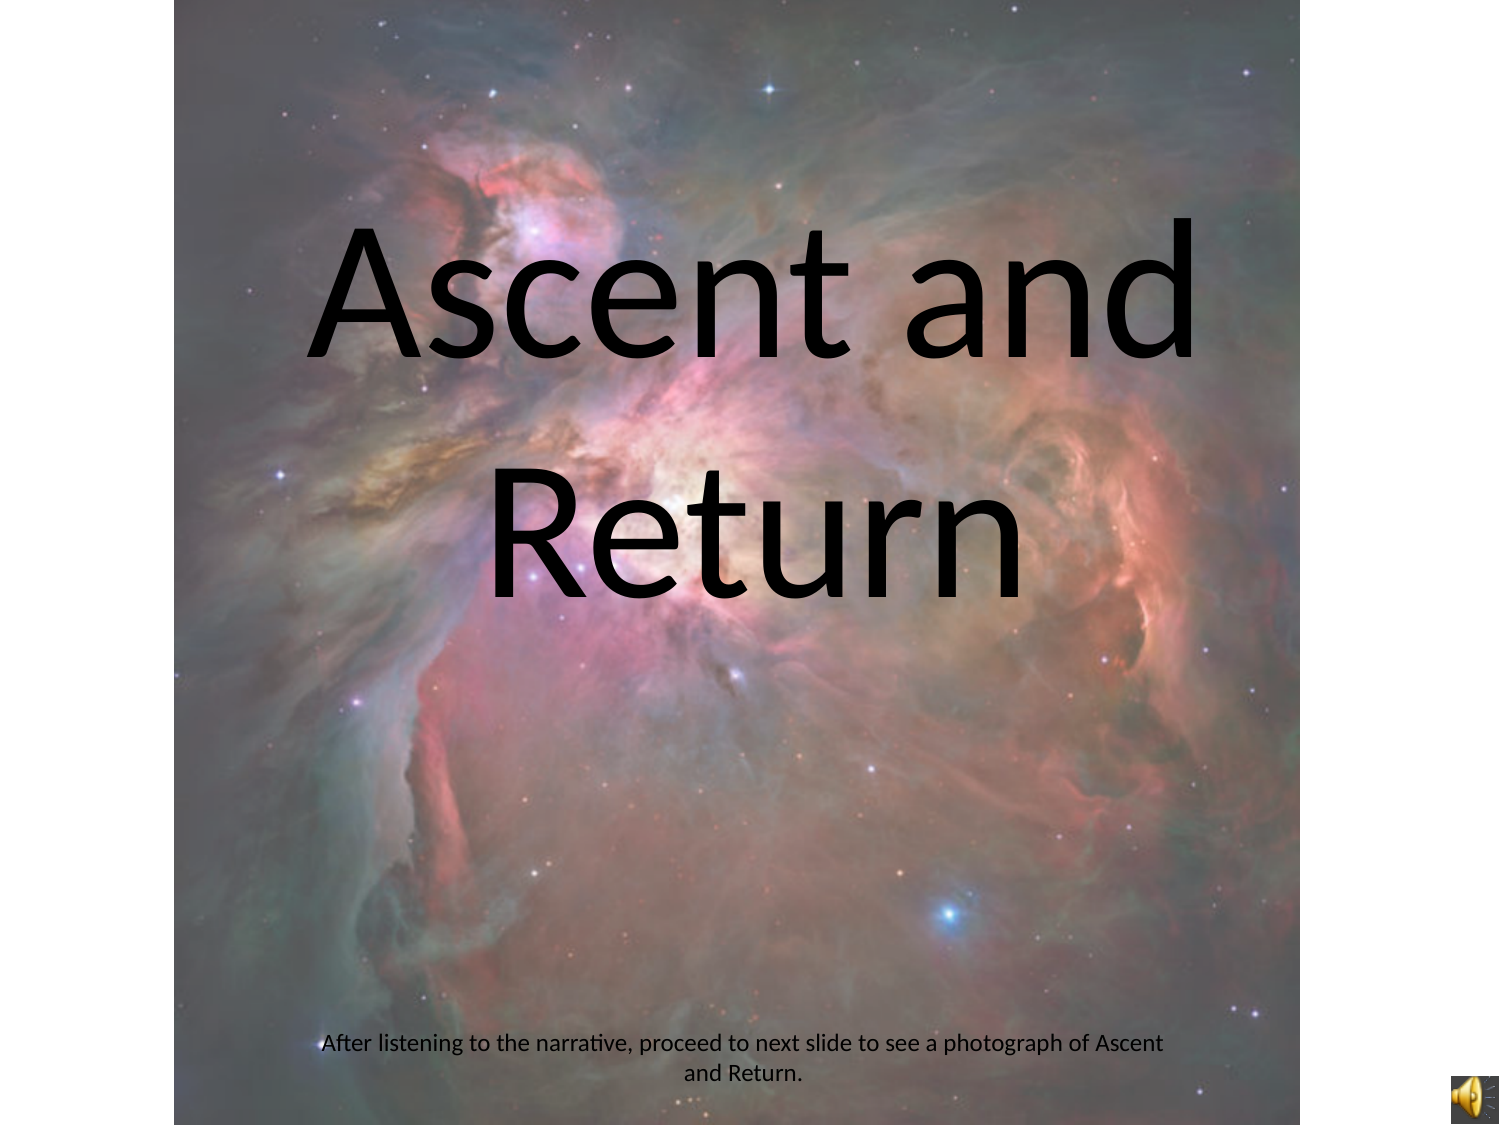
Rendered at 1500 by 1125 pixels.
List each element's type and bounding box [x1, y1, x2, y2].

picture [1449, 1074, 1500, 1125]
picture [174, 0, 1301, 1125]
